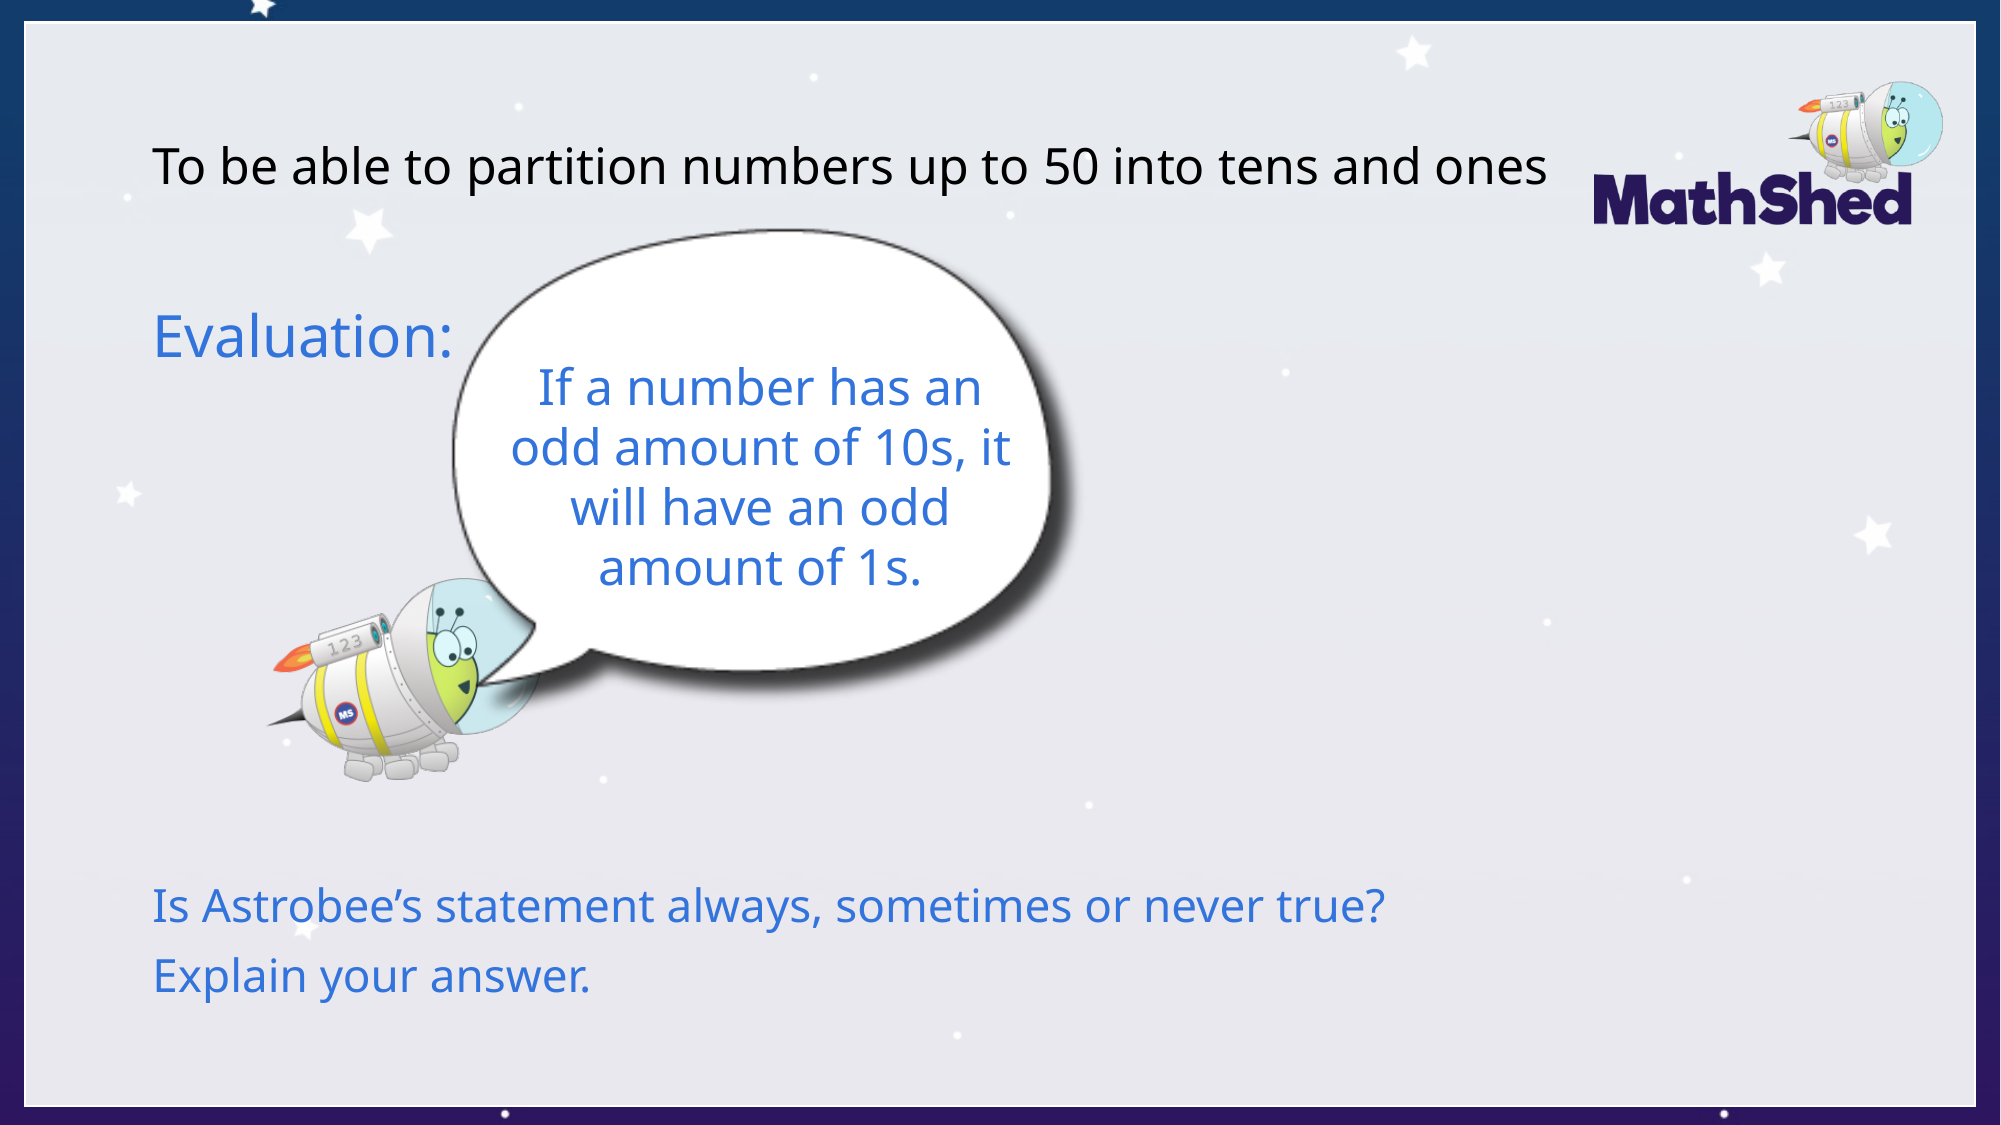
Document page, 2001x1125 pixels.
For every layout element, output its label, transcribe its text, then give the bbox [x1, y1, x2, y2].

title To be able to partition numbers up to 50 into tens and ones [137, 59, 1578, 278]
picture [0, 0, 2001, 1125]
list Evaluation: Is Astrobee’s statement always, sometimes or never true? Explain your answer. [137, 299, 1863, 1014]
